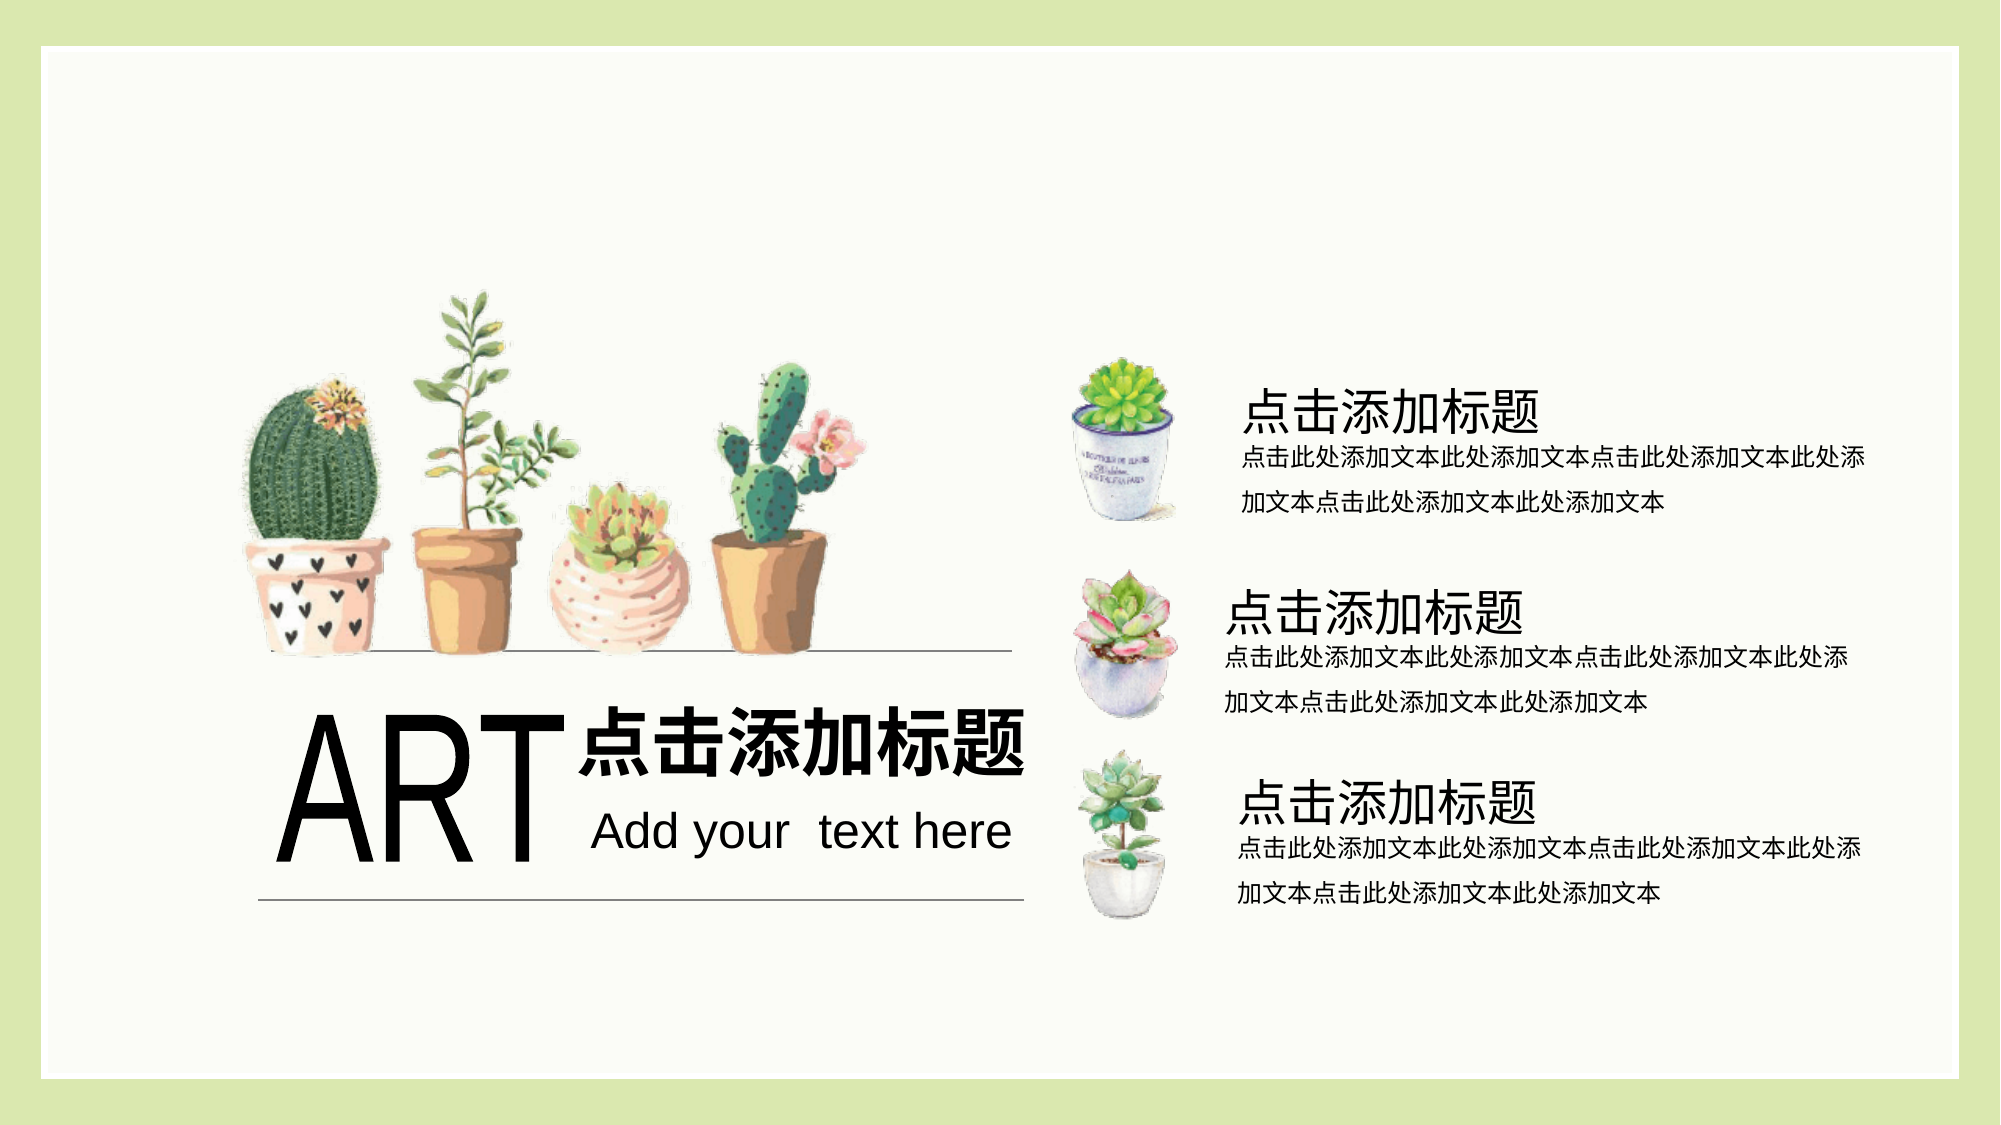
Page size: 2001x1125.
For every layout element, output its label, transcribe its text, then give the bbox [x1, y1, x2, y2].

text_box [1068, 561, 1878, 725]
text_box 点击添加标题 [576, 694, 1094, 778]
text_box Add your text here [590, 798, 1039, 881]
picture [215, 205, 884, 723]
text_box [1063, 353, 1895, 532]
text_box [1071, 744, 1891, 924]
